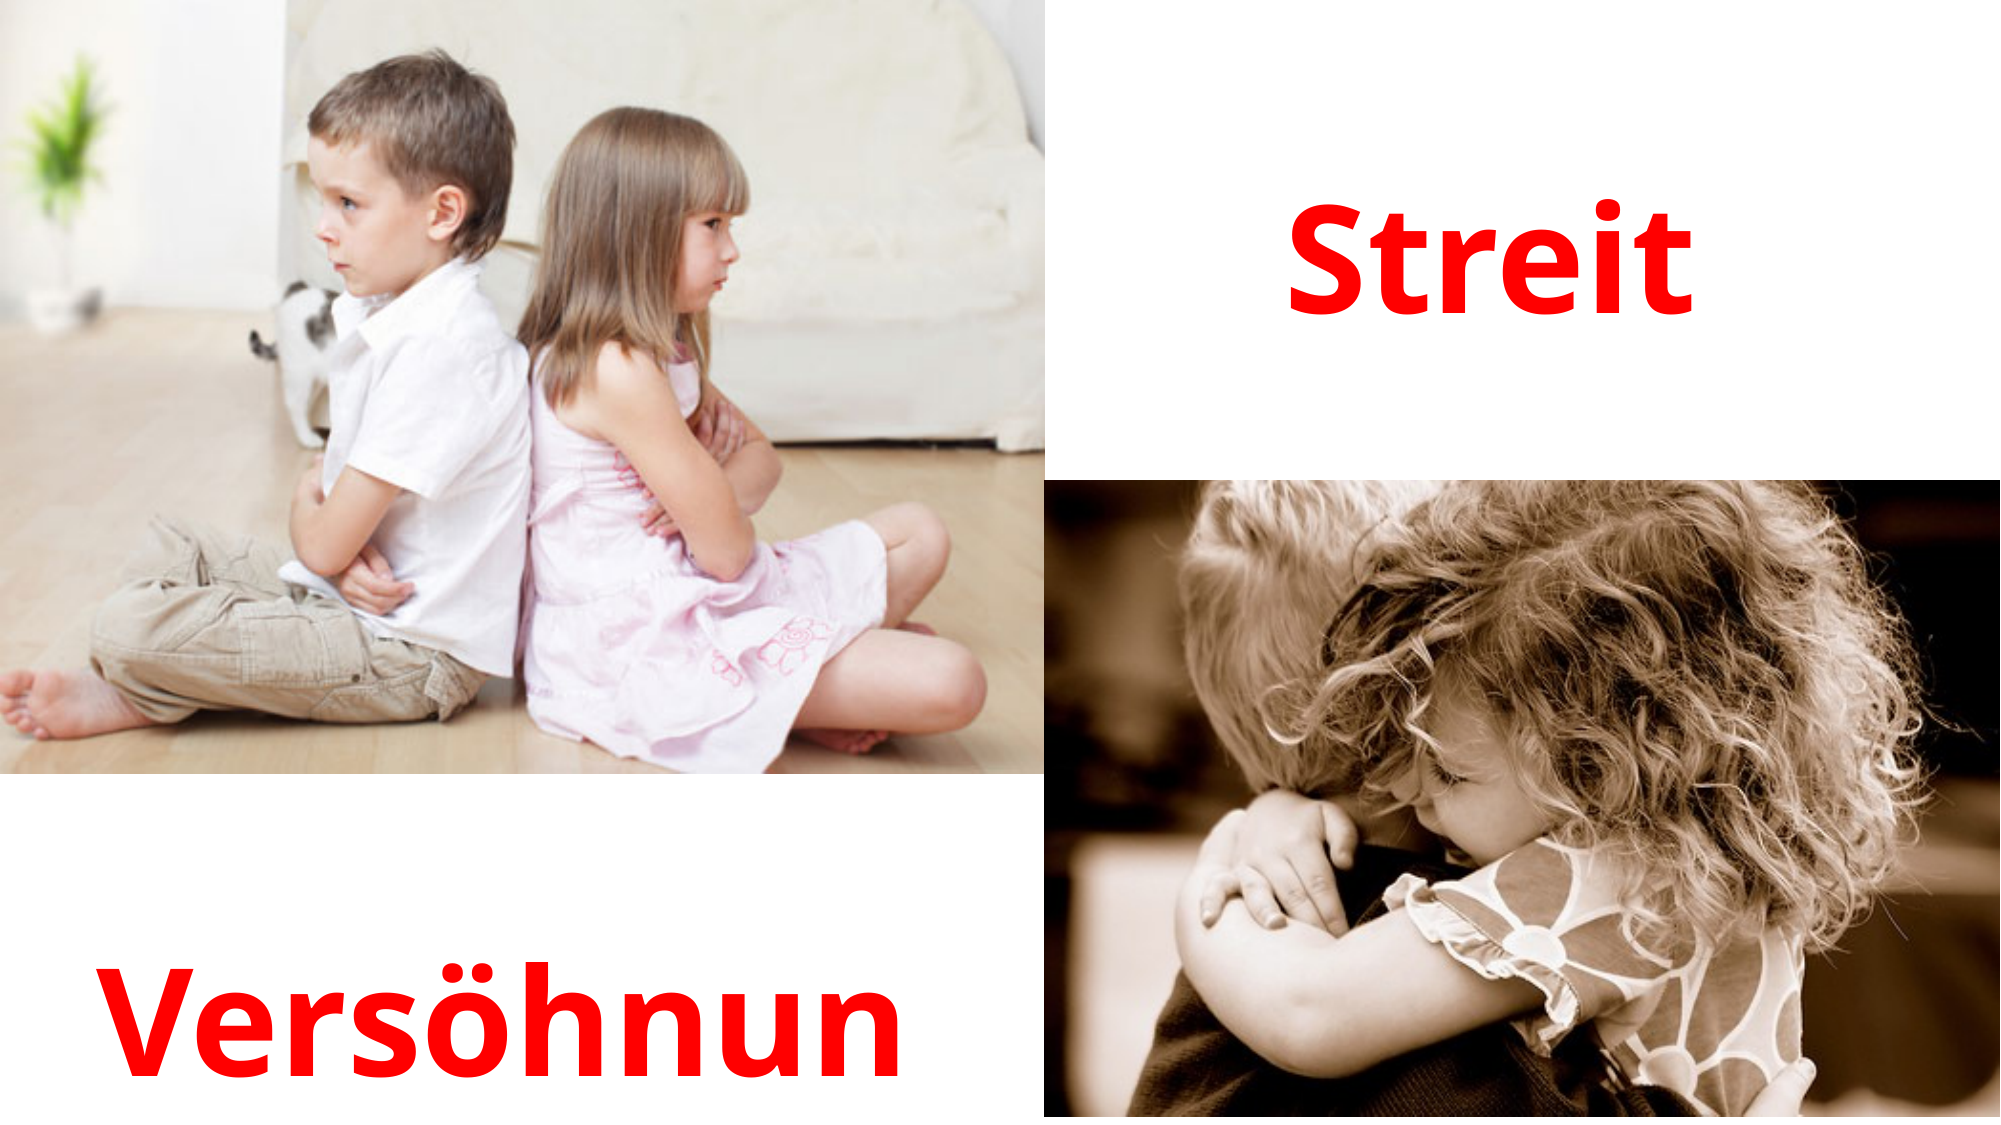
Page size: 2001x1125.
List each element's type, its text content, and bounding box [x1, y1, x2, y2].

text_box Versöhnung [81, 819, 990, 1125]
picture [0, 0, 2000, 1117]
text_box Streit [1268, 155, 1733, 352]
